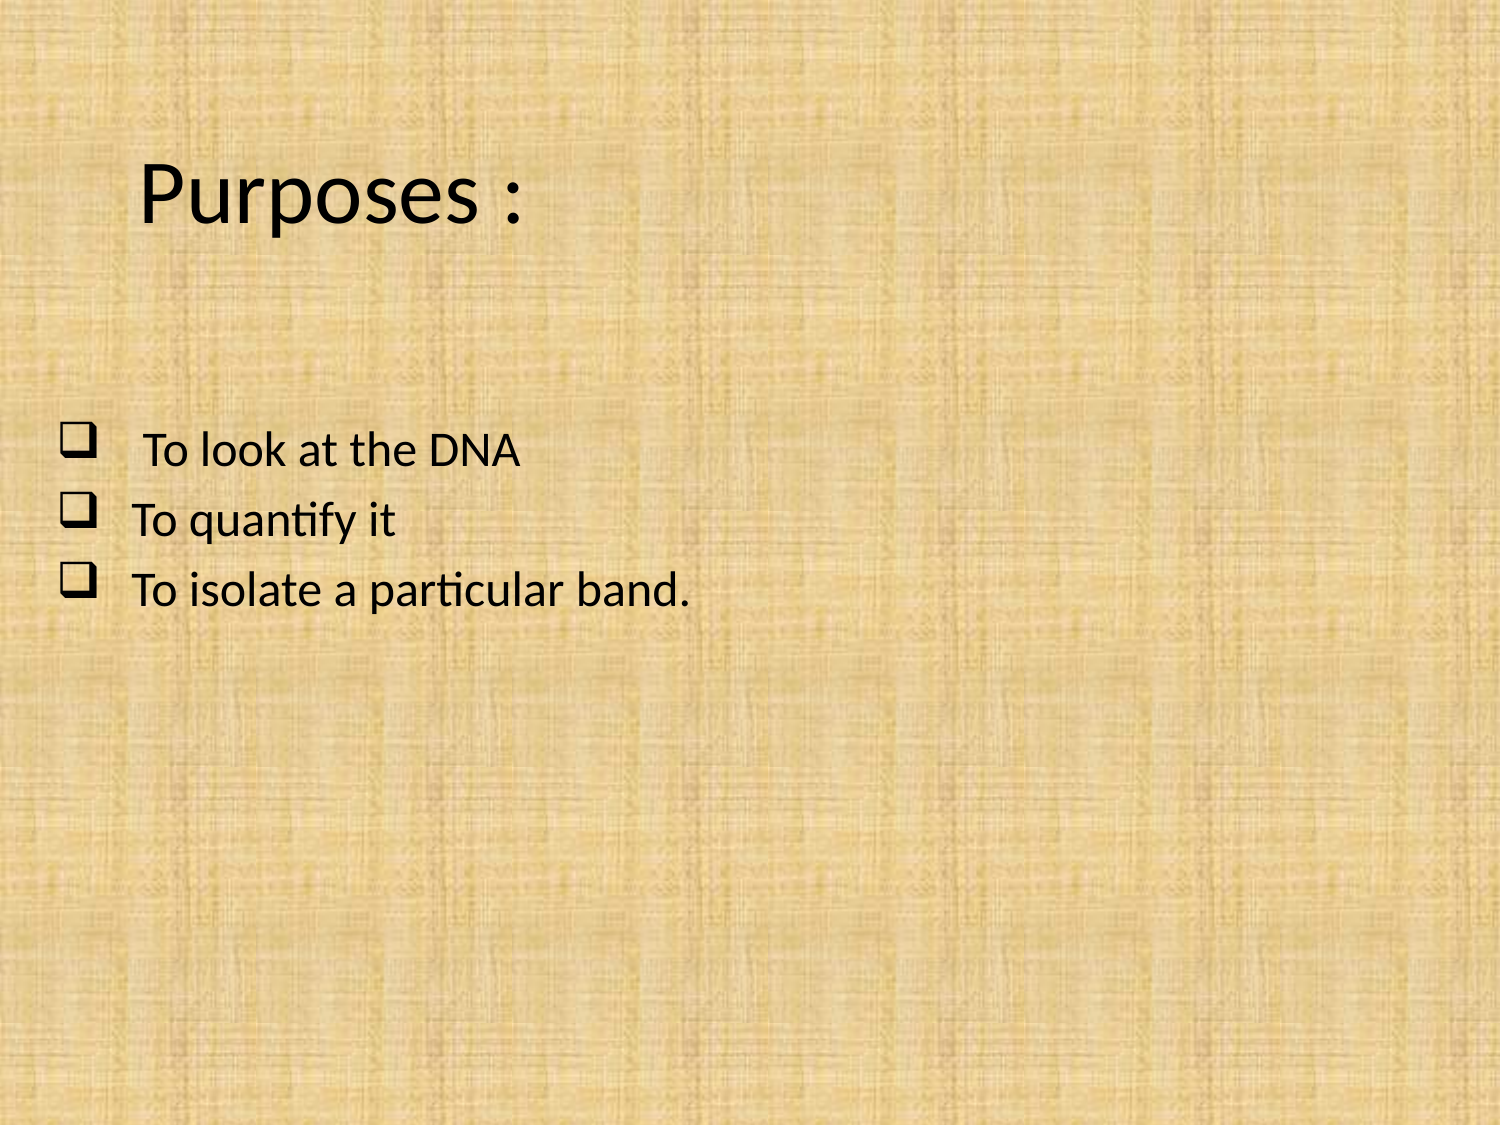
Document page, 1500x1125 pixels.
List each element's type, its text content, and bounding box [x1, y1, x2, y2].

title Purposes : [123, 66, 1399, 308]
picture [0, 0, 1500, 1125]
subtitle To look at the DNA To quantify it To isolate a particular band. [41, 408, 1092, 697]
